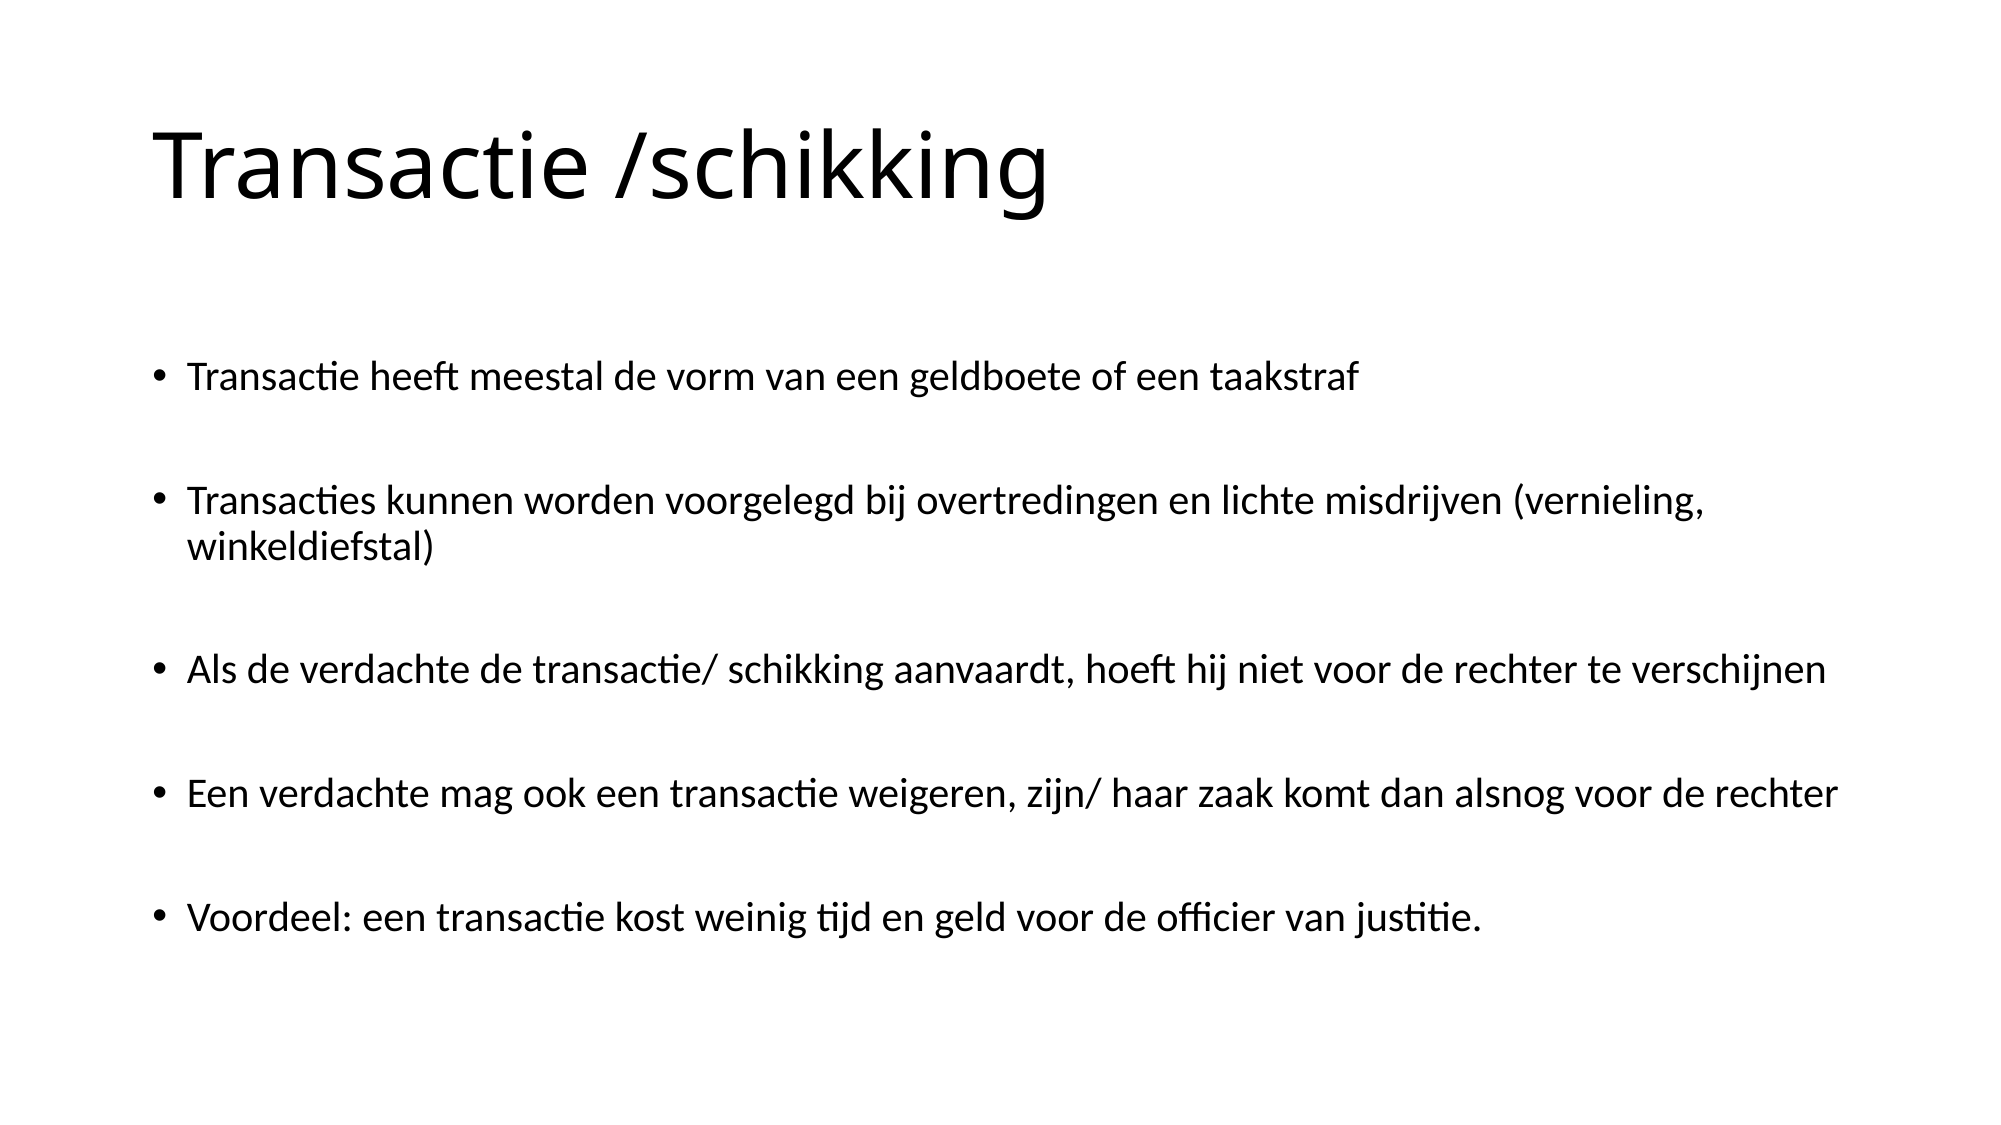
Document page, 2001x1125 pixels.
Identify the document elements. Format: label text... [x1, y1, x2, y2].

list Transactie heeft meestal de vorm van een geldboete of een taakstraf Transacties kunnen worden voorgelegd bij overtredingen en lichte misdrijven (vernieling, winkeldiefstal) Als de verdachte de transactie/ schikking aanvaardt, hoeft hij niet voor de rechter te verschijnen Een verdachte mag ook een transactie weigeren, zijn/ haar zaak komt dan alsnog voor de rechter Voordeel: een transactie kost weinig tijd en geld voor de officier van justitie. [137, 299, 1863, 1014]
title Transactie /schikking [137, 59, 1863, 278]
